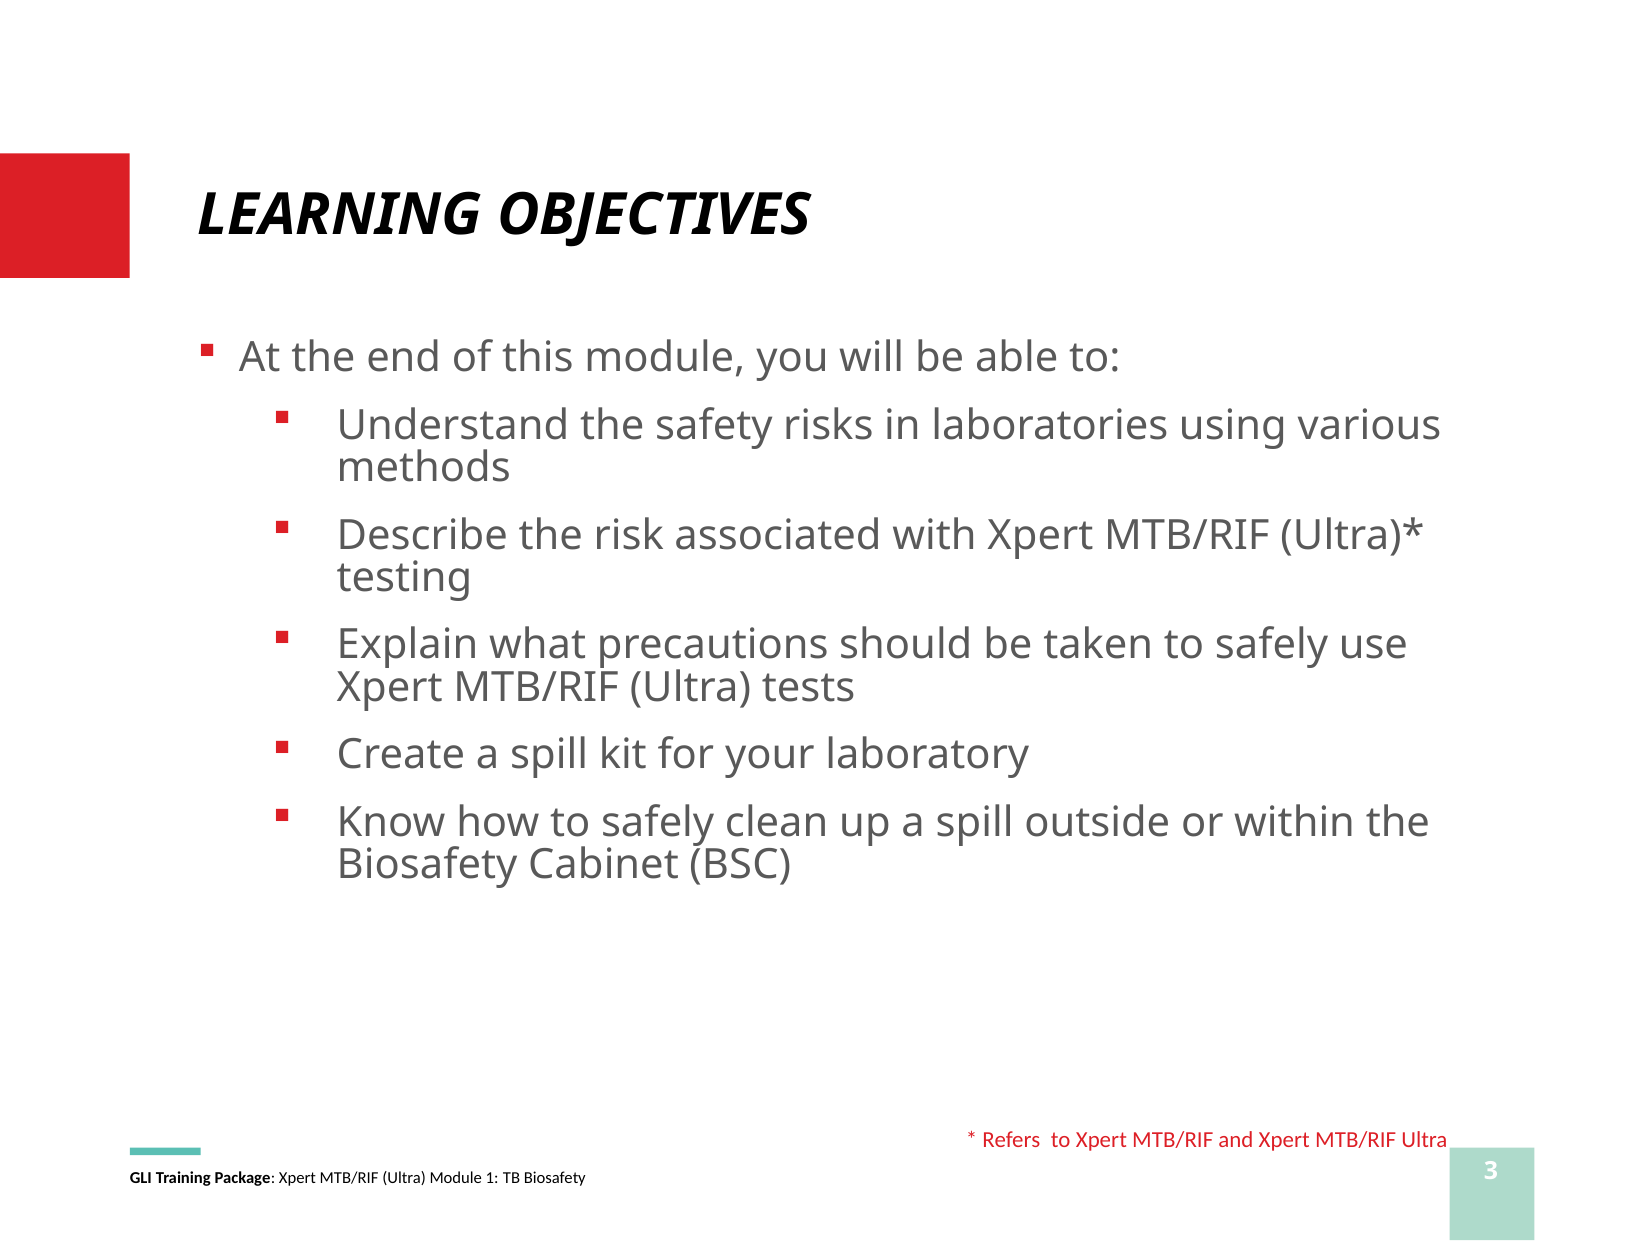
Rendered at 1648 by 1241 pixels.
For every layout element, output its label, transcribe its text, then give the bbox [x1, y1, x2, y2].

text_box * Refers to Xpert MTB/RIF and Xpert MTB/RIF Ultra [951, 1117, 1464, 1160]
title LEARNING OBJECTIVES [197, 153, 1450, 278]
list At the end of this module, you will be able to: Understand the safety risks in laboratories using various methods Describe the risk associated with Xpert MTB/RIF (Ultra)* testing Explain what precautions should be taken to safely use Xpert MTB/RIF (Ultra) tests Create a spill kit for your laboratory Know how to safely clean up a spill outside or within the Biosafety Cabinet (BSC) [197, 330, 1450, 1087]
